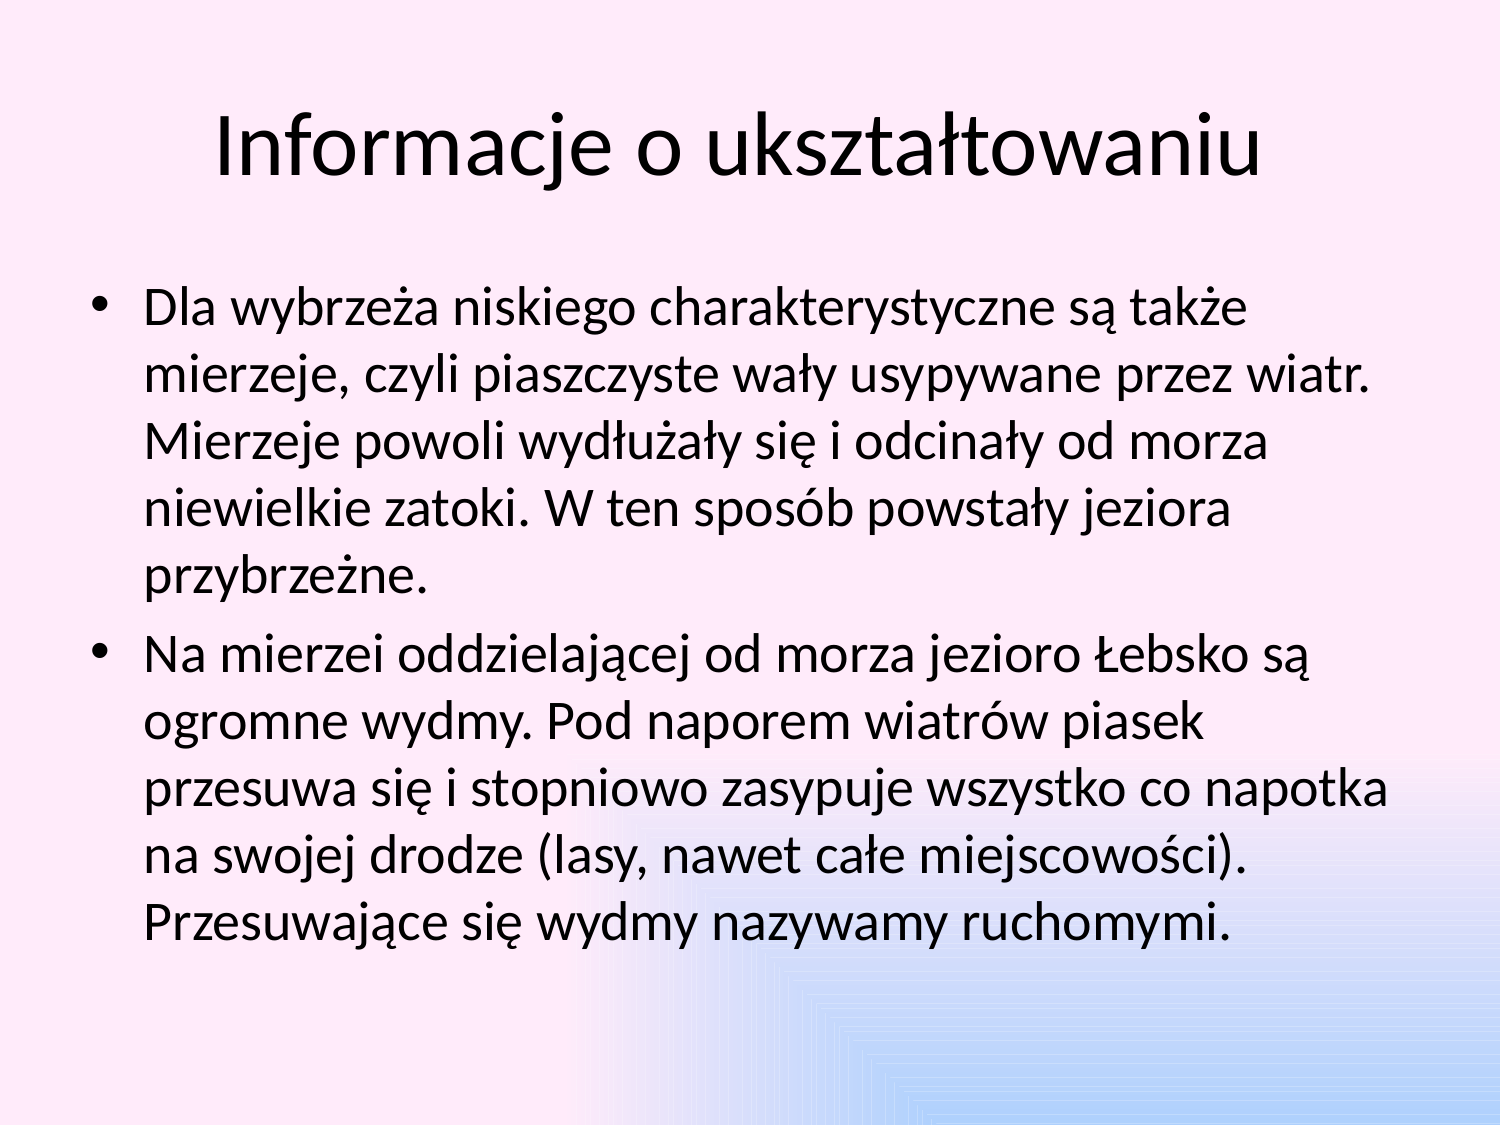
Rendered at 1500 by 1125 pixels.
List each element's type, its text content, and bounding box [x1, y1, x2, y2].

title Informacje o ukształtowaniu [75, 45, 1425, 233]
list Dla wybrzeża niskiego charakterystyczne są także mierzeje, czyli piaszczyste wały usypywane przez wiatr. Mierzeje powoli wydłużały się i odcinały od morza niewielkie zatoki. W ten sposób powstały jeziora przybrzeżne. Na mierzei oddzielającej od morza jezioro Łebsko są ogromne wydmy. Pod naporem wiatrów piasek przesuwa się i stopniowo zasypuje wszystko co napotka na swojej drodze (lasy, nawet całe miejscowości). Przesuwające się wydmy nazywamy ruchomymi. [75, 262, 1425, 1005]
